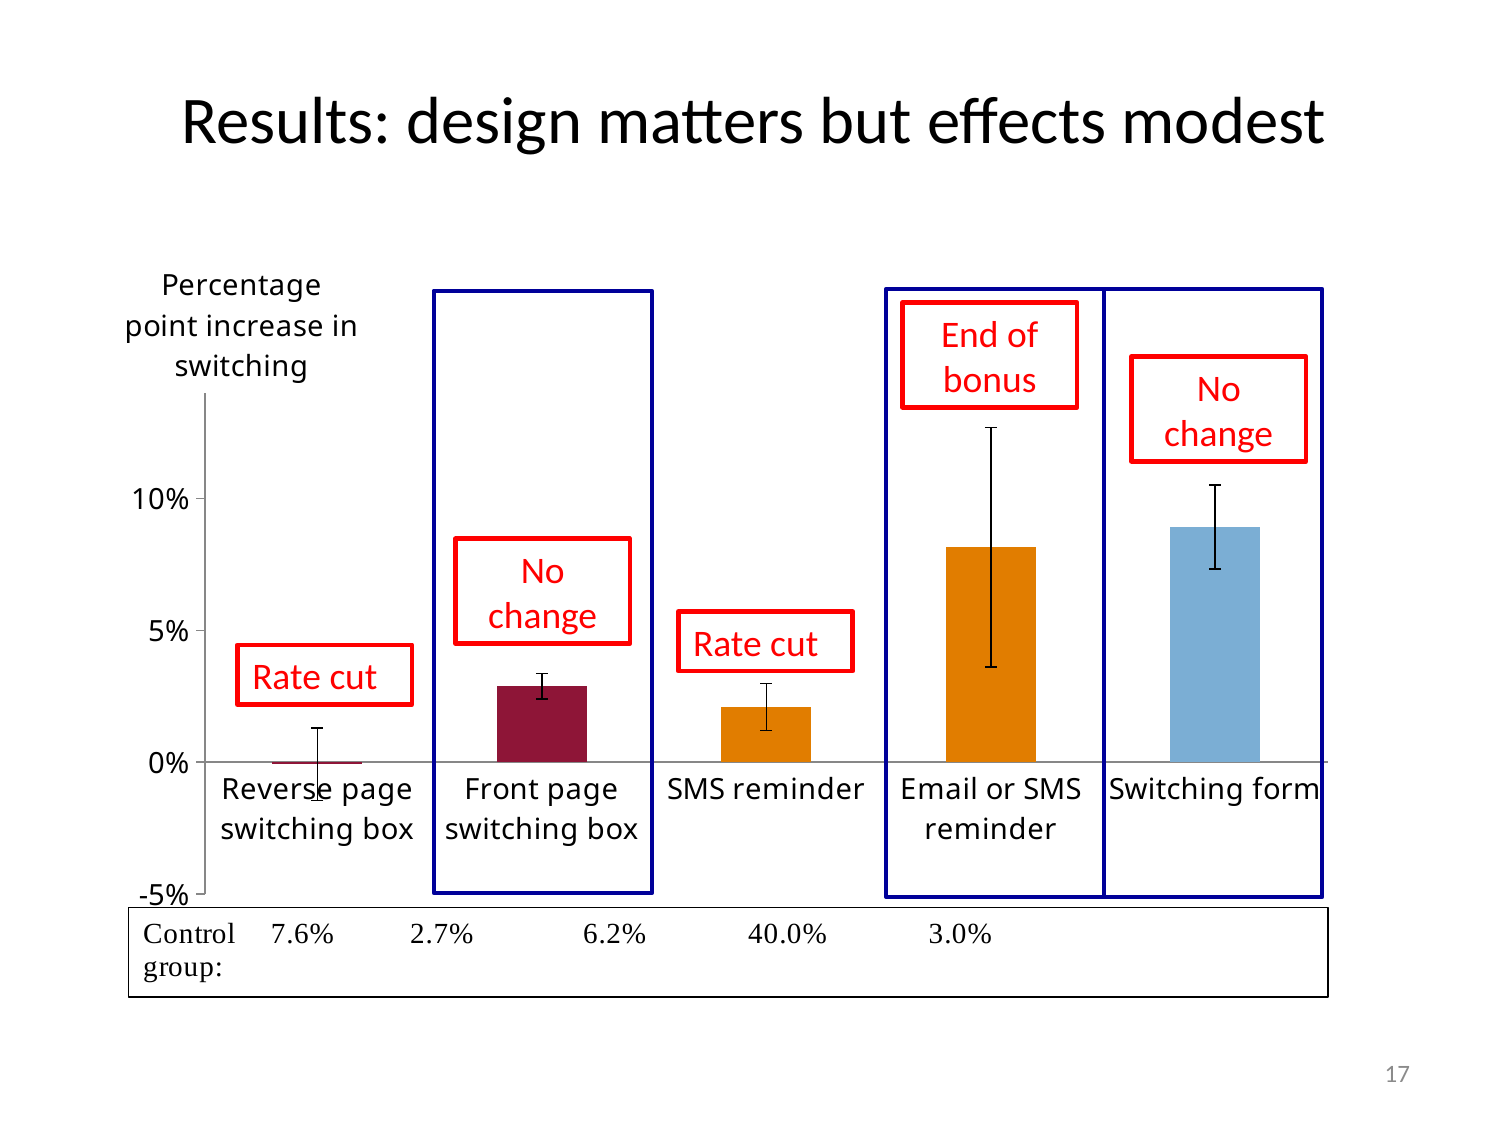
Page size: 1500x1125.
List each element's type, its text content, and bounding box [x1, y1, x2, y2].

slide_number 17 [1074, 1042, 1425, 1103]
chart [117, 243, 1361, 1036]
title Results: design matters but effects modest [117, 47, 1405, 237]
